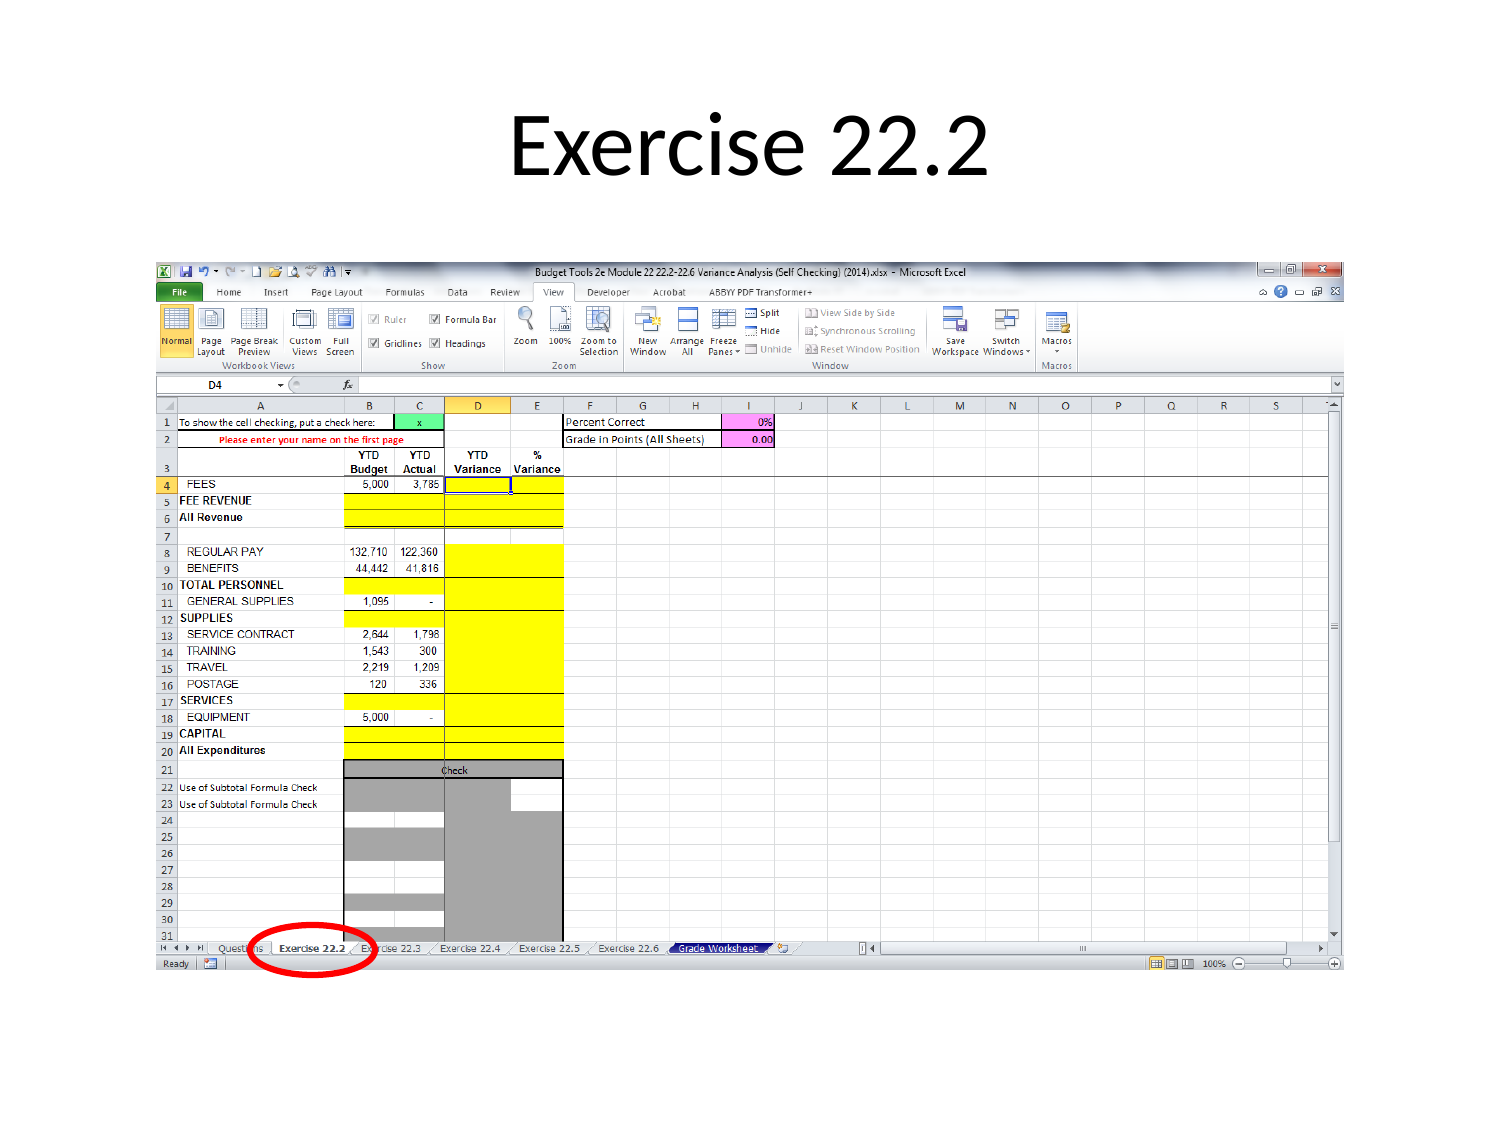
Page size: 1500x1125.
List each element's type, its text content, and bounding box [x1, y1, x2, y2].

title Exercise 22.2 [75, 45, 1425, 233]
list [155, 262, 1345, 970]
